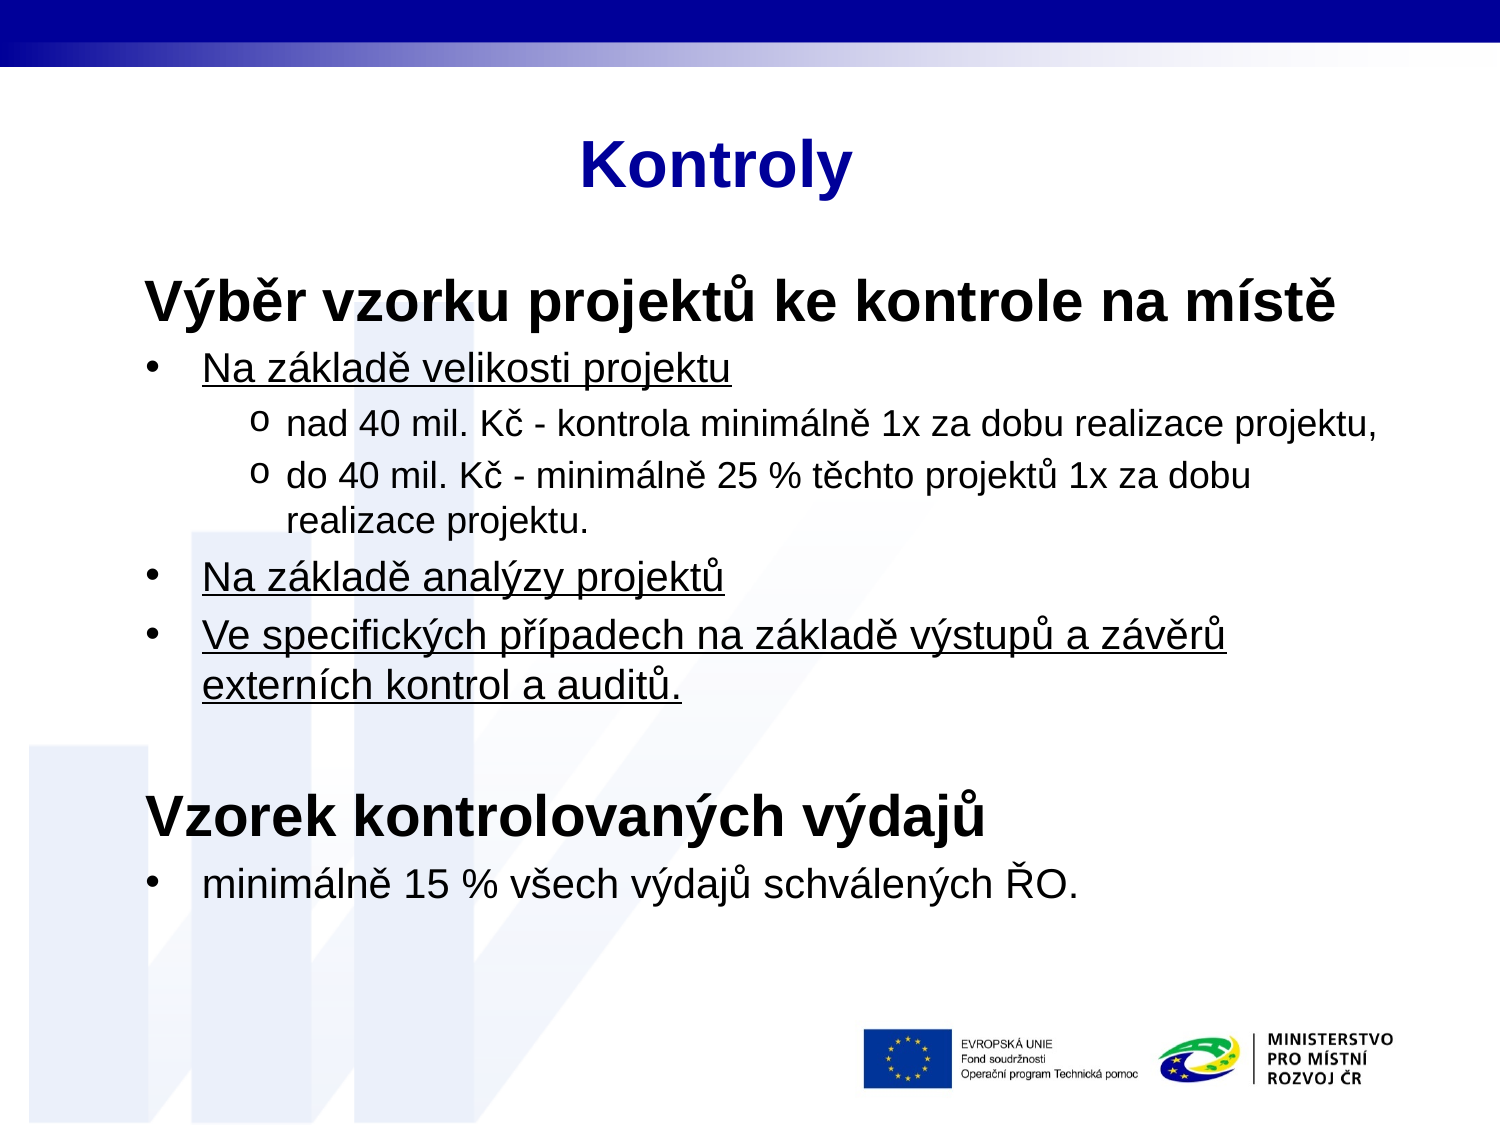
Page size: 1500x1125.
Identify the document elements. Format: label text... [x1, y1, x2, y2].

picture [29, 302, 1412, 1125]
list Výběr vzorku projektů ke kontrole na místě Na základě velikosti projektu nad 40 mil. Kč - kontrola minimálně 1x za dobu realizace projektu, do 40 mil. Kč - minimálně 25 % těchto projektů 1x za dobu realizace projektu. Na základě analýzy projektů Ve specifických případech na základě výstupů a závěrů externích kontrol a auditů. Vzorek kontrolovaných výdajů minimálně 15 % všech výdajů schválených ŘO. [64, 255, 1425, 1012]
title Kontroly [64, 113, 1425, 197]
